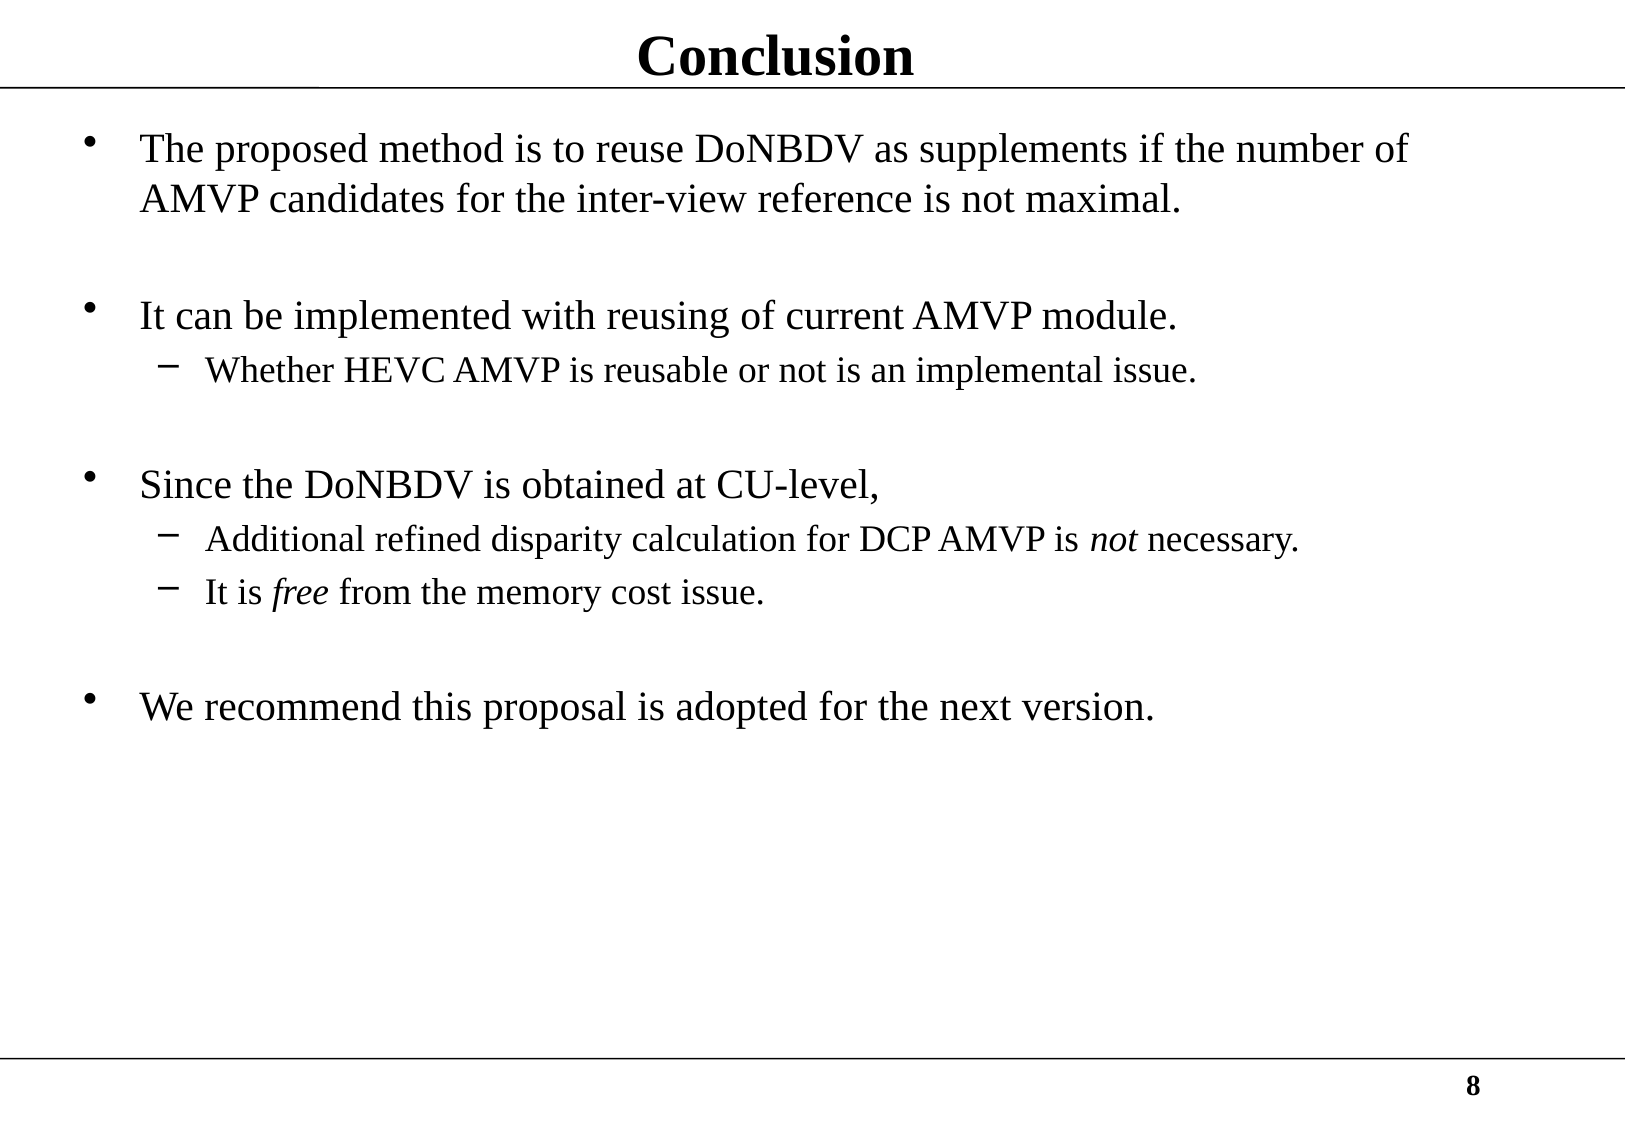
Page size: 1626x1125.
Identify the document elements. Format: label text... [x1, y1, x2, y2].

list The proposed method is to reuse DoNBDV as supplements if the number of AMVP candidates for the inter-view reference is not maximal. It can be implemented with reusing of current AMVP module. Whether HEVC AMVP is reusable or not is an implemental issue. Since the DoNBDV is obtained at CU-level, Additional refined disparity calculation for DCP AMVP is not necessary. It is free from the memory cost issue. We recommend this proposal is adopted for the next version. [68, 113, 1544, 1005]
title Conclusion [68, 9, 1484, 94]
slide_number 8 [1403, 1058, 1544, 1106]
